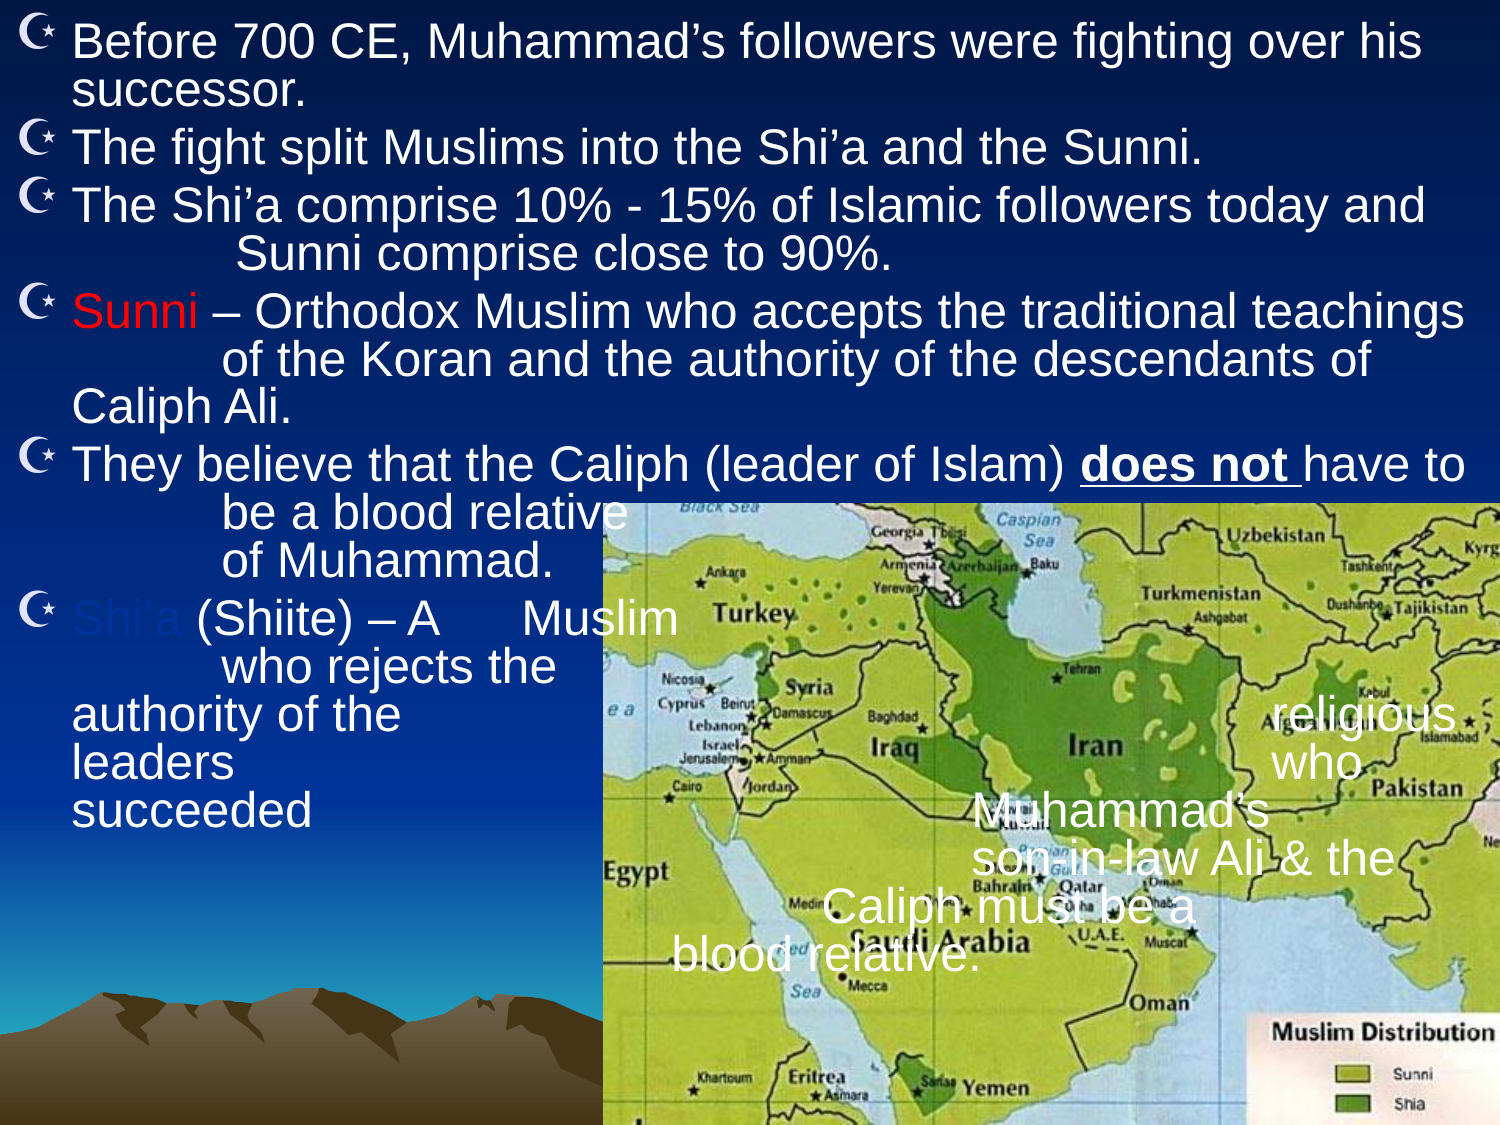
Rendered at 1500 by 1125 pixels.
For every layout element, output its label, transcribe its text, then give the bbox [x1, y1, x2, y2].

picture [602, 502, 1500, 1125]
list Before 700 CE, Muhammad’s followers were fighting over his successor. The fight split Muslims into the Shi’a and the Sunni. The Shi’a comprise 10% - 15% of Islamic followers today and Sunni comprise close to 90%. Sunni – Orthodox Muslim who accepts the traditional teachings of the Koran and the authority of the descendants of Caliph Ali. They believe that the Caliph (leader of Islam) does not have to be a blood relative of Muhammad. Shi’a (Shiite) – A Muslim who rejects the authority of the religious leaders who succeeded Muhammad’s son-in-law Ali & the Caliph must be a blood relative. [0, 12, 1500, 976]
